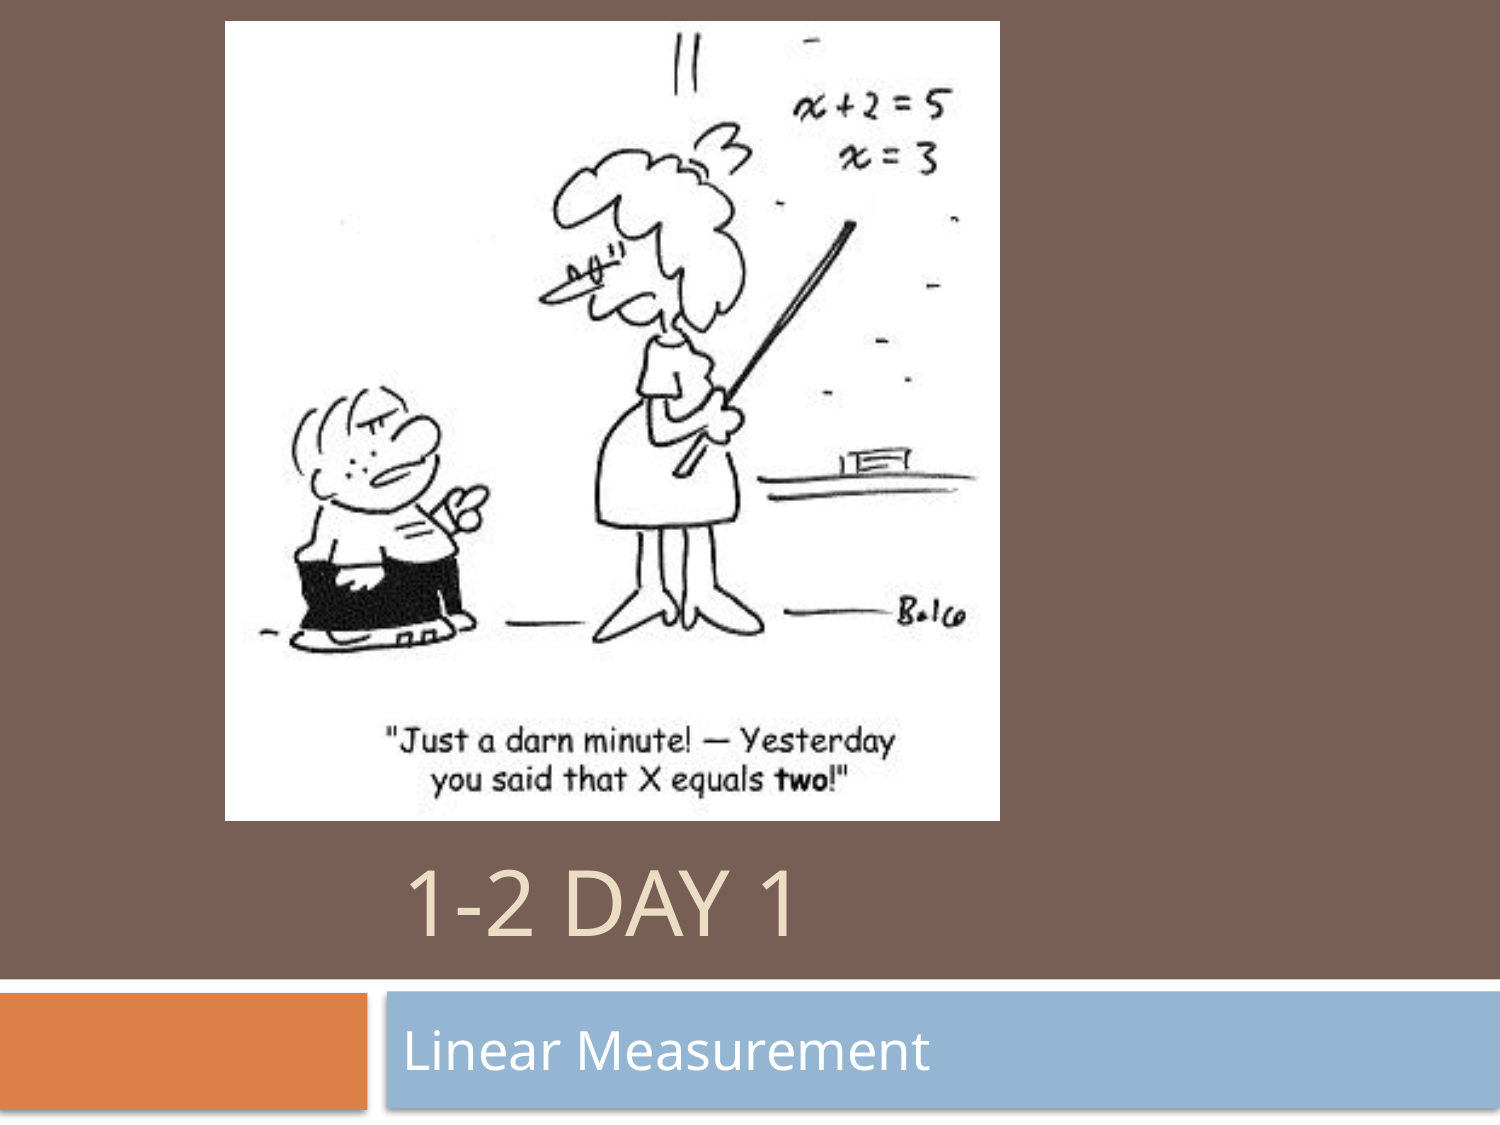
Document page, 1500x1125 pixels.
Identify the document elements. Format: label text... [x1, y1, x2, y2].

picture [224, 20, 1001, 821]
title 1-2 Day 1 [387, 662, 1450, 963]
subtitle Linear Measurement [387, 992, 1488, 1105]
